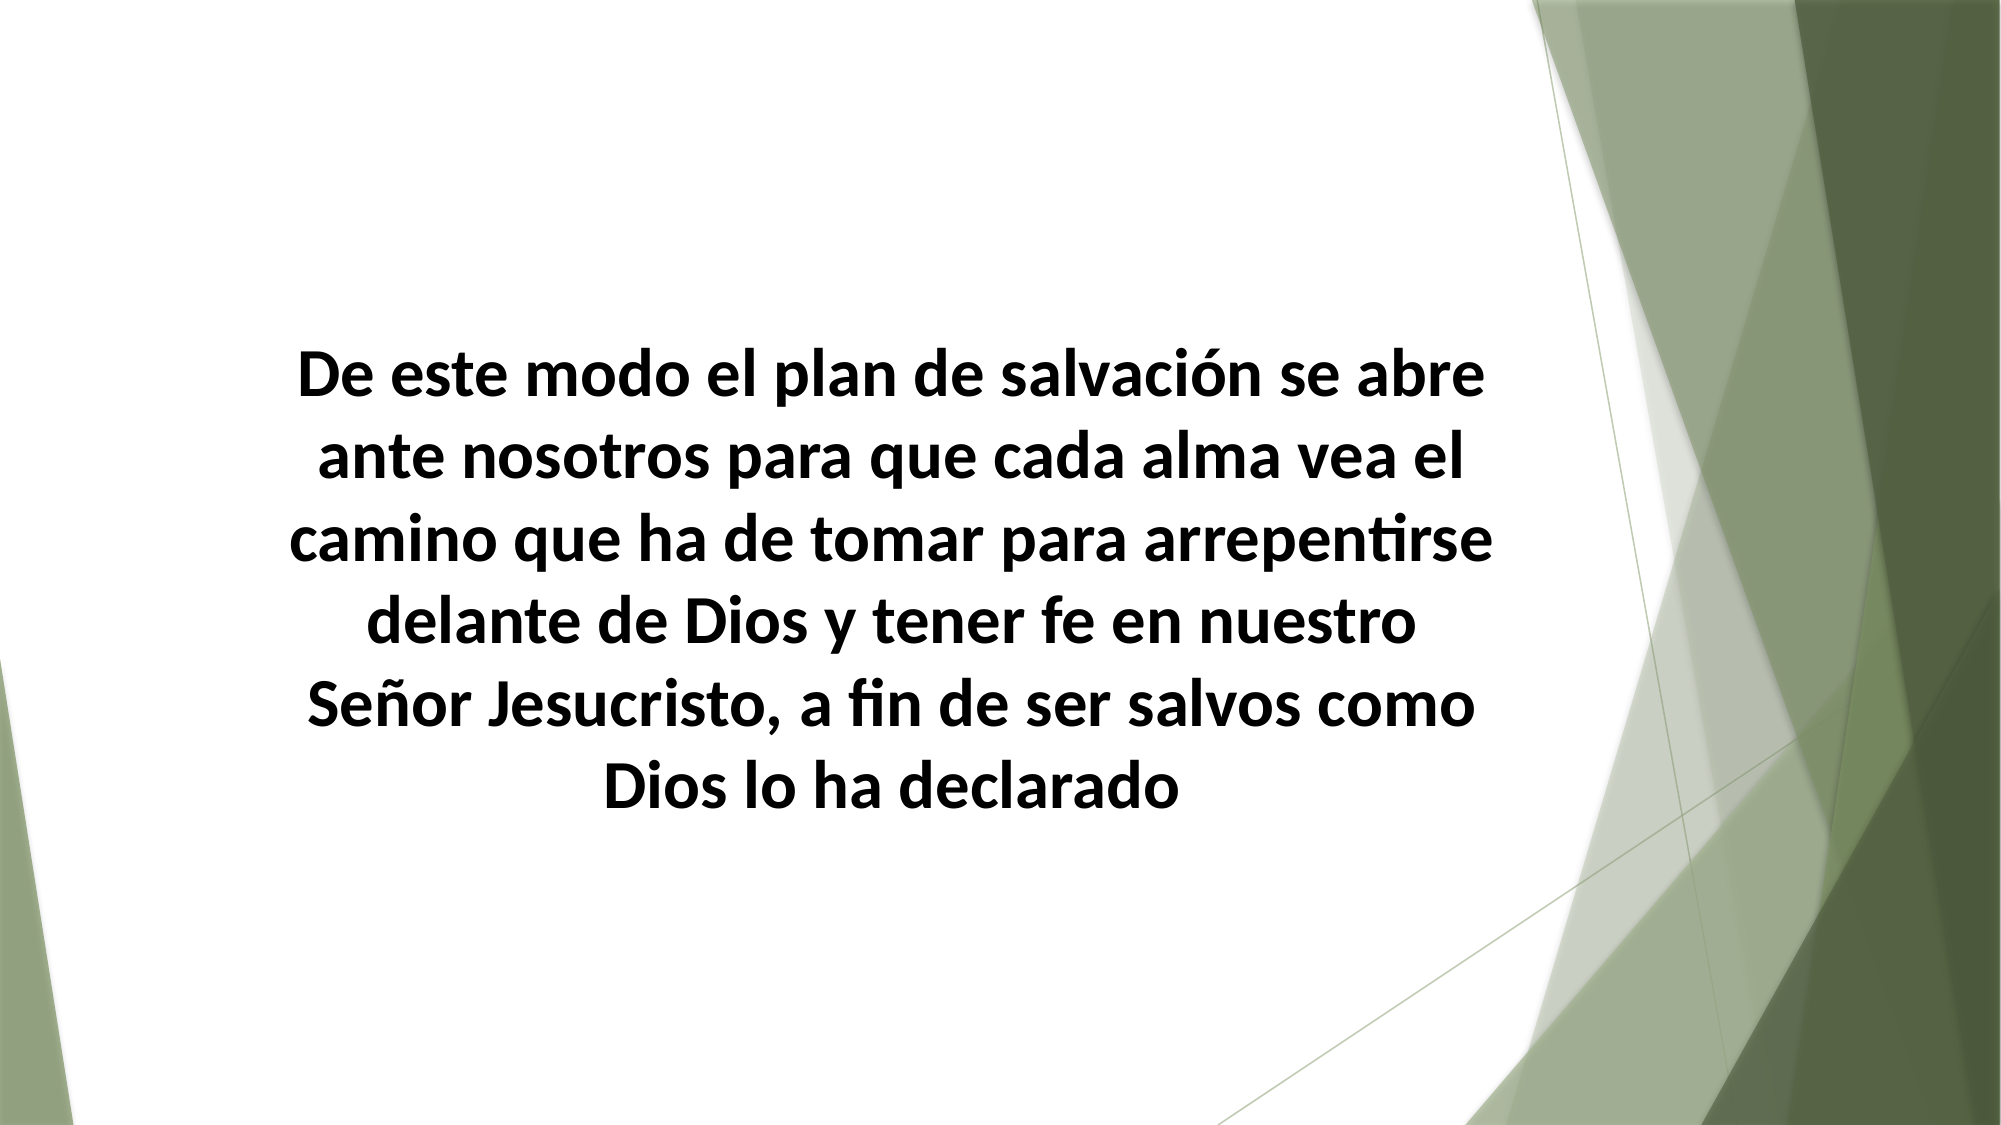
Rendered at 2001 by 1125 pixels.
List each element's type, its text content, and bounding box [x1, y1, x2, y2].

text_box De este modo el plan de salvación se abre ante nosotros para que cada alma vea el camino que ha de tomar para arrepentirse delante de Dios y tener fe en nuestro Señor Jesucristo, a fin de ser salvos como Dios lo ha declarado [274, 320, 1511, 830]
